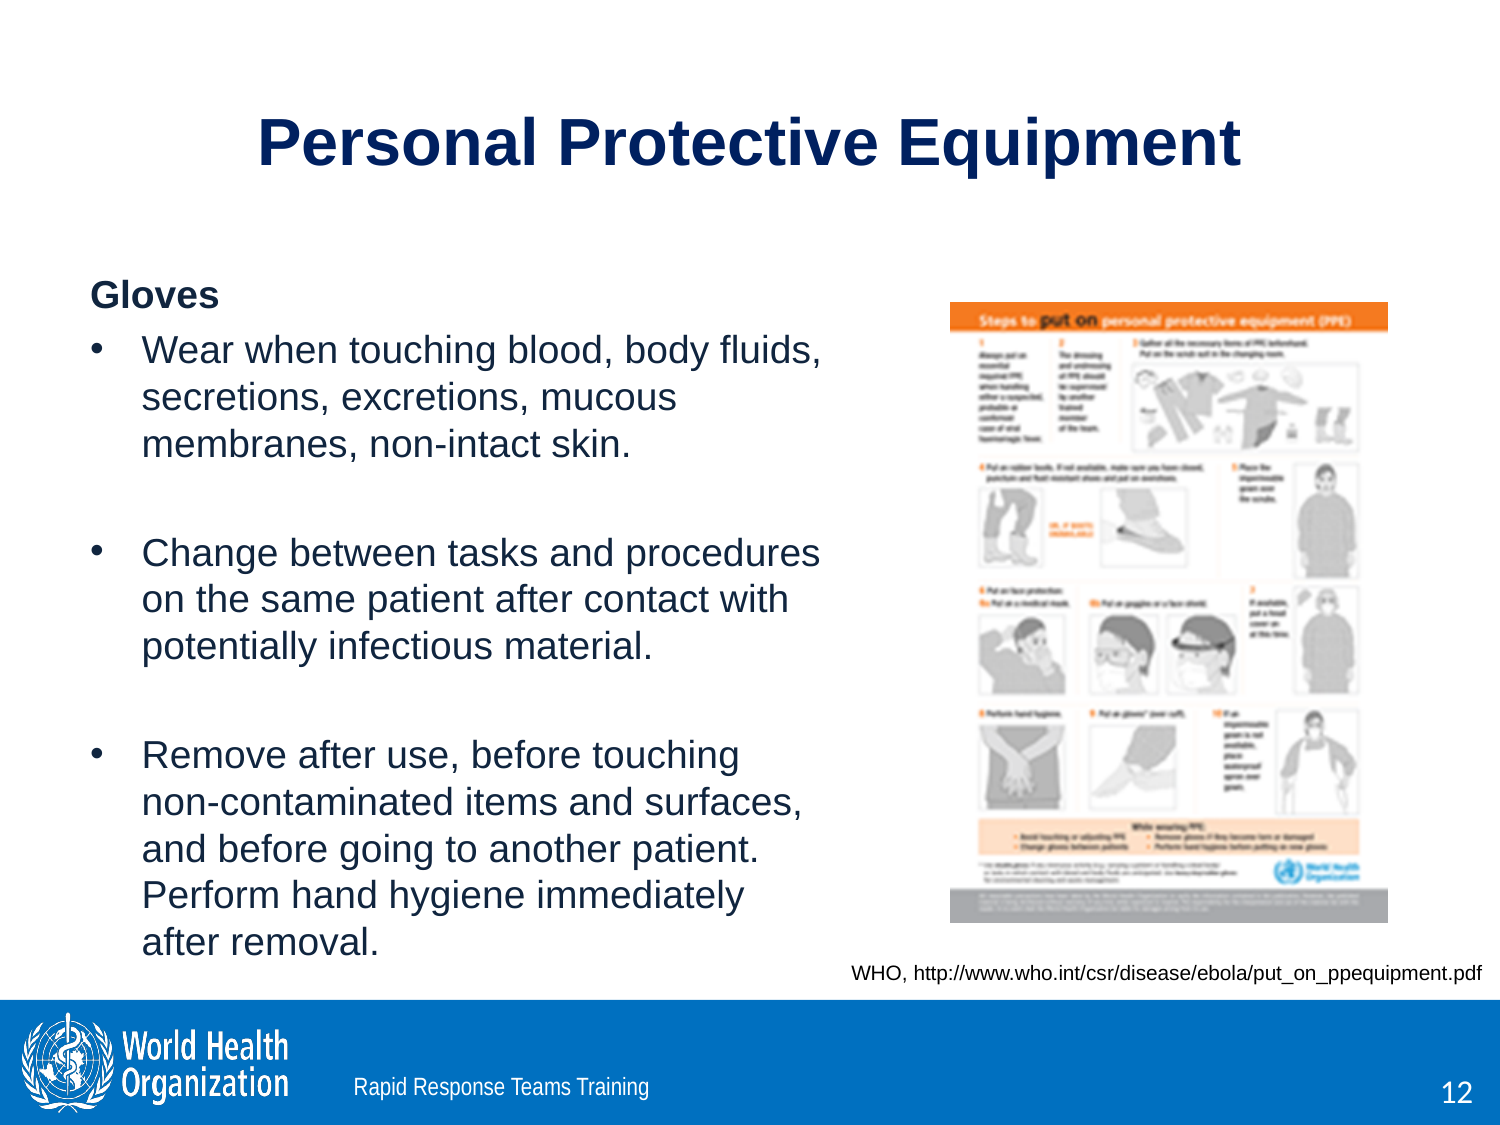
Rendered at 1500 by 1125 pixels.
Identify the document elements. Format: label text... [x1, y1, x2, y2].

picture [21, 1012, 288, 1113]
picture [949, 302, 1388, 923]
list Gloves Wear when touching blood, body fluids, secretions, excretions, mucous membranes, non-intact skin. Change between tasks and procedures on the same patient after contact with potentially infectious material. Remove after use, before touching non-contaminated items and surfaces, and before going to another patient. Perform hand hygiene immediately after removal. [75, 262, 838, 1005]
title Personal Protective Equipment [75, 45, 1425, 233]
text_box WHO, http://www.who.int/csr/disease/ebola/put_on_ppequipment.pdf [836, 952, 1497, 993]
